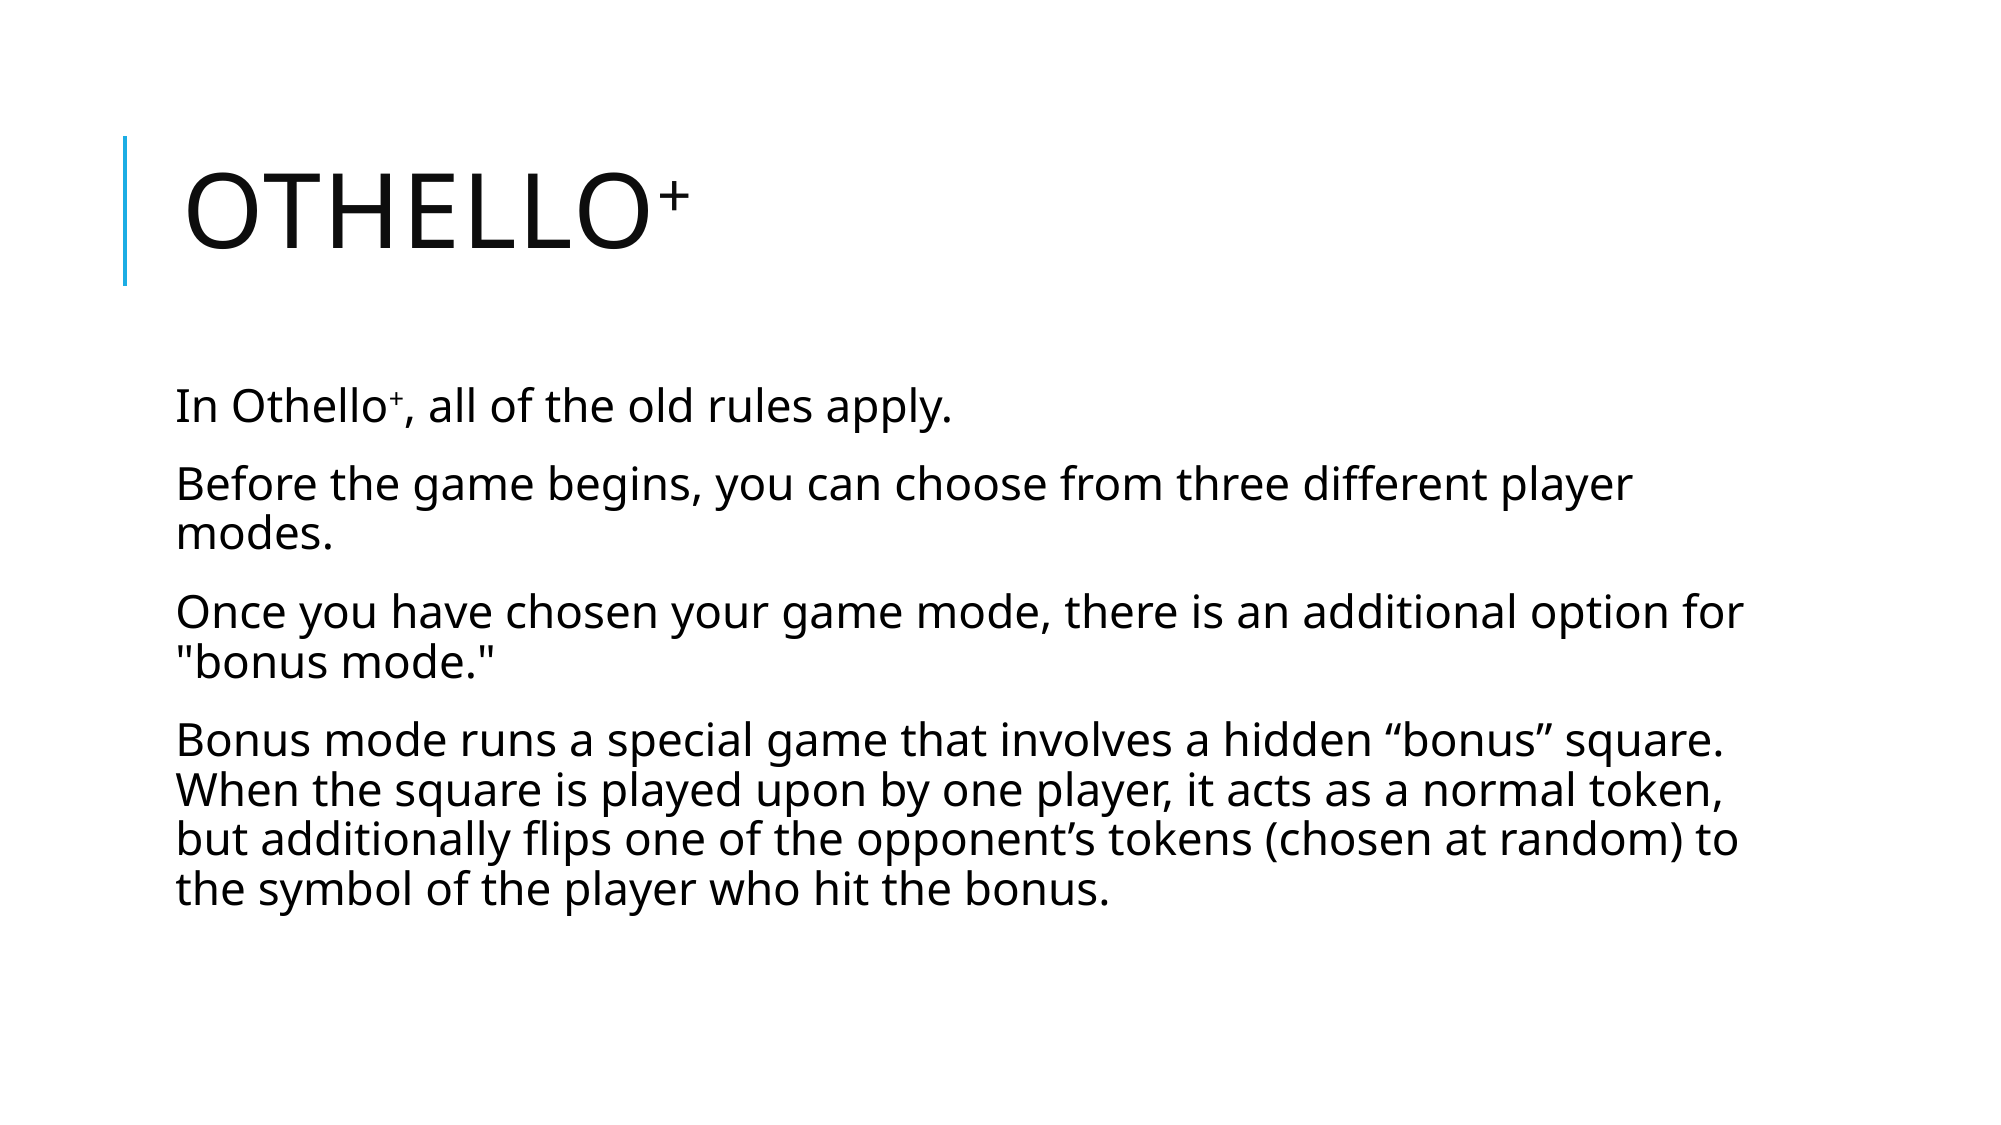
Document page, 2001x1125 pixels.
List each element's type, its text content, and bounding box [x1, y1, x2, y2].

title Othello+ [168, 96, 1763, 342]
list In Othello+, all of the old rules apply. Before the game begins, you can choose from three different player modes. Once you have chosen your game mode, there is an additional option for "bonus mode." Bonus mode runs a special game that involves a hidden “bonus” square. When the square is played upon by one player, it acts as a normal token, but additionally flips one of the opponent’s tokens (chosen at random) to the symbol of the player who hit the bonus. [168, 375, 1763, 1035]
